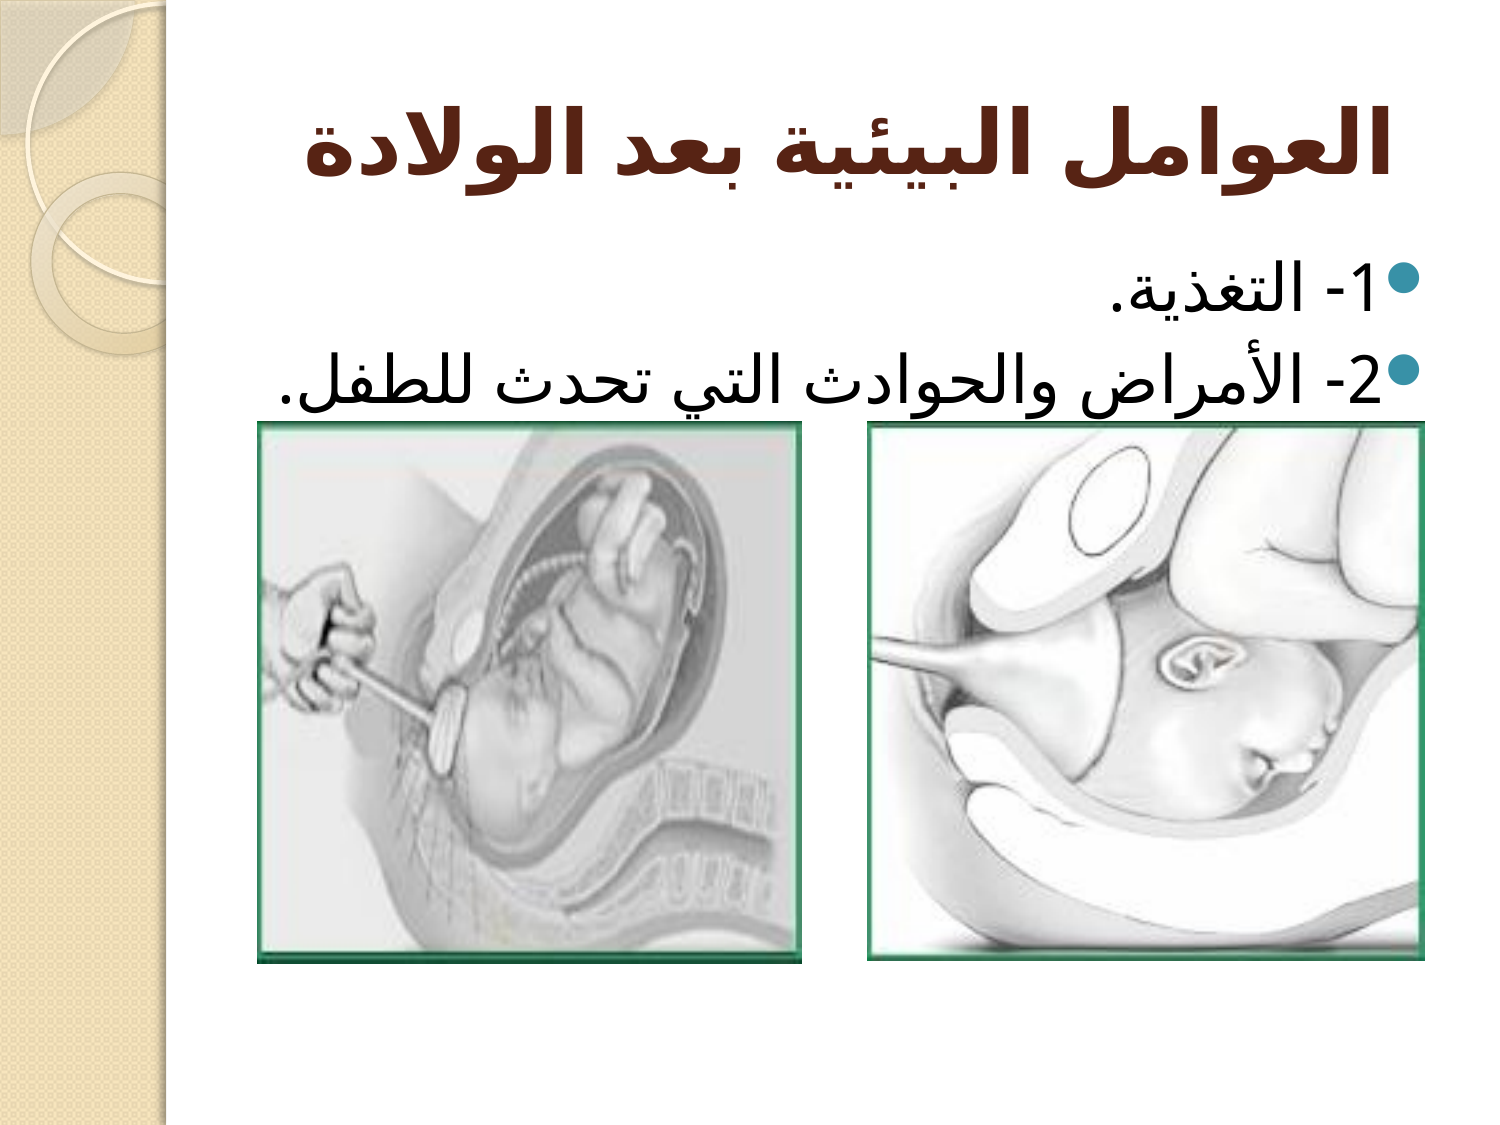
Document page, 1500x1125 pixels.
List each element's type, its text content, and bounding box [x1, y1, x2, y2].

title العوامل البيئية بعد الولادة [235, 45, 1466, 233]
list 1- التغذية. 2- الأمراض والحوادث التي تحدث للطفل. [235, 237, 1466, 1025]
picture [257, 421, 802, 965]
picture [866, 421, 1425, 962]
